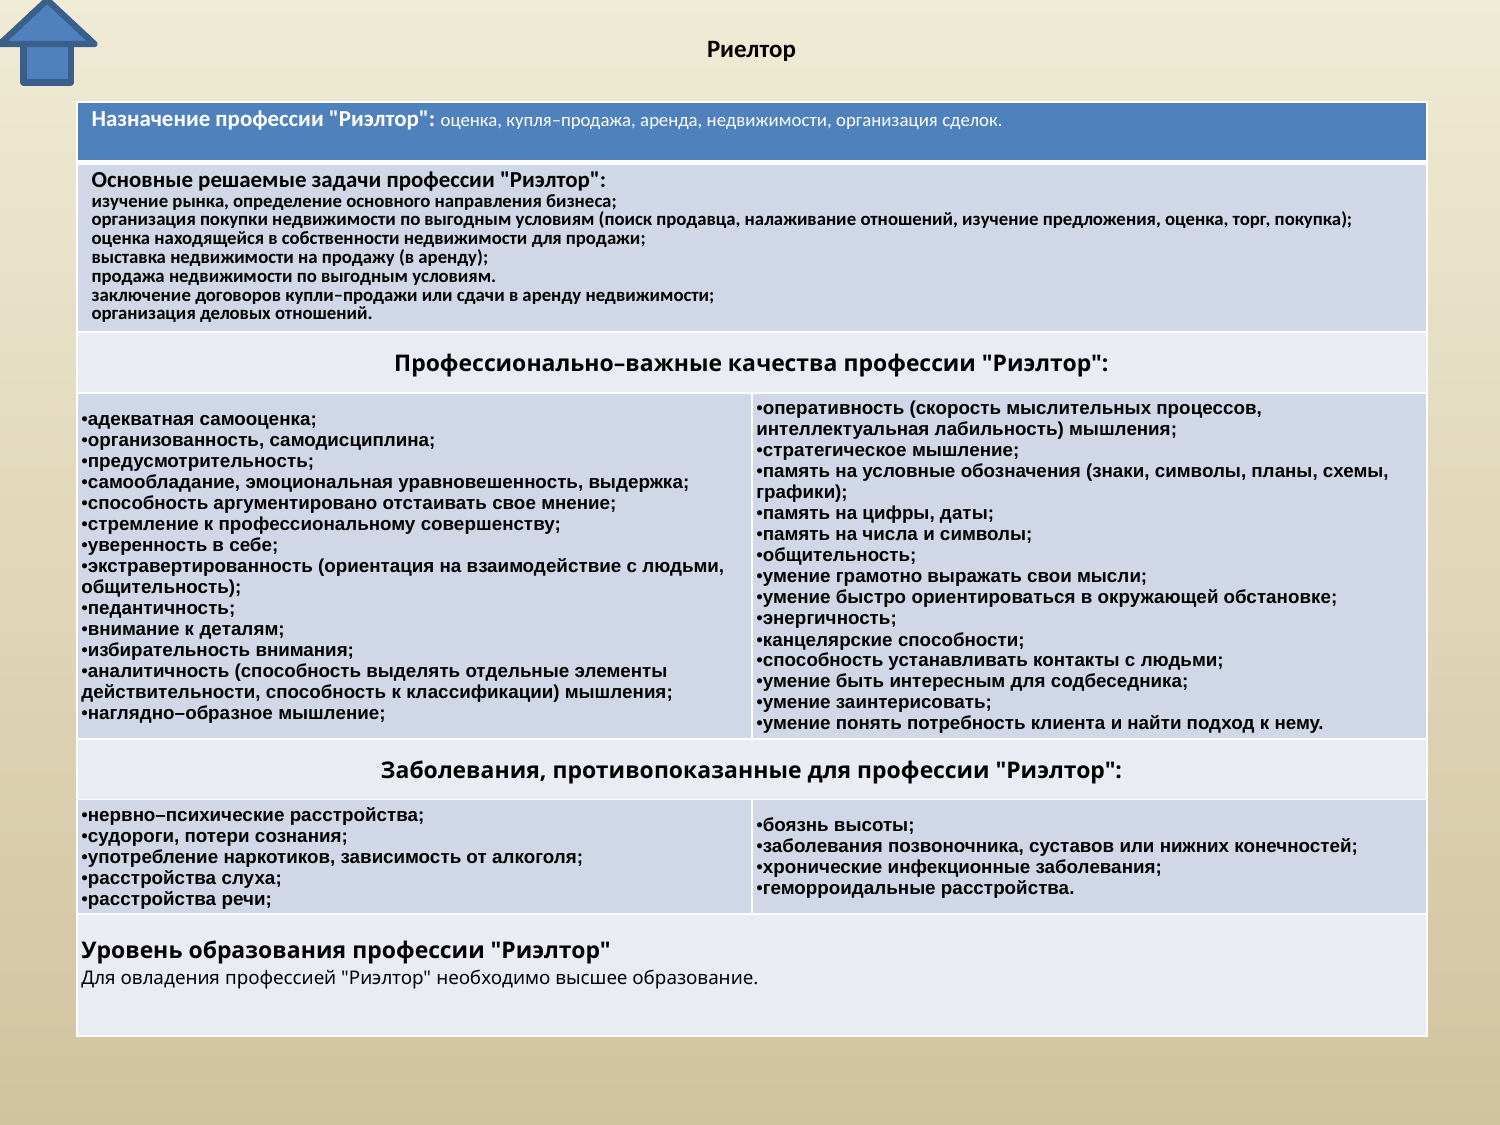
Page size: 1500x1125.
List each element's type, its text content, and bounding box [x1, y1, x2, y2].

table_cell Профессионально–важные качества профессии "Риэлтор": [78, 333, 1426, 392]
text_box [1, 1, 93, 81]
table_cell Основные решаемые задачи профессии "Риэлтор": изучение рынка, определение основного направления бизнеса; организация покупки недвижимости по выгодным условиям (поиск продавца, налаживание отношений, изучение предложения, оценка, торг, покупка); оценка находящейся в собственности недвижимости для продажи; выставка недвижимости на продажу (в аренду); продажа недвижимости по выгодным условиям. заключение договоров купли–продажи или сдачи в аренду недвижимости; организация деловых отношений. [78, 165, 1426, 331]
table_cell нервно–психические расстройства; судороги, потери сознания; употребление наркотиков, зависимость от алкоголя; расстройства слуха; расстройства речи; [78, 800, 751, 913]
table_cell боязнь высоты; заболевания позвоночника, суставов или нижних конечностей; хронические инфекционные заболевания; геморроидальные расстройства. [753, 800, 1426, 913]
table_header Назначение профессии "Риэлтор": оценка, купля–продажа, аренда, недвижимости, организация сделок. [78, 103, 1426, 160]
title Риелтор [76, 0, 1427, 96]
table_cell Уровень образования профессии "Риэлтор" Для овладения профессией "Риэлтор" необходимо высшее образование. [78, 915, 1426, 1035]
table_cell оперативность (скорость мыслительных процессов, интеллектуальная лабильность) мышления; стратегическое мышление; память на условные обозначения (знаки, символы, планы, схемы, графики); память на цифры, даты; память на числа и символы; общительность; умение грамотно выражать свои мысли; умение быстро ориентироваться в окружающей обстановке; энергичность; канцелярские способности; способность устанавливать контакты с людьми; умение быть интересным для содбеседника; умение заинтерисовать; умение понять потребность клиента и найти подход к нему. [753, 394, 1426, 738]
table_cell адекватная самооценка; организованность, самодисциплина; предусмотрительность; самообладание, эмоциональная уравновешенность, выдержка; способность аргументировано отстаивать свое мнение; стремление к профессиональному совершенству; уверенность в себе; экстравертированность (ориентация на взаимодействие с людьми, общительность); педантичность; внимание к деталям; избирательность внимания; аналитичность (способность выделять отдельные элементы действительности, способность к классификации) мышления; наглядно–образное мышление; [78, 394, 751, 738]
table_cell Заболевания, противопоказанные для профессии "Риэлтор": [78, 740, 1426, 799]
